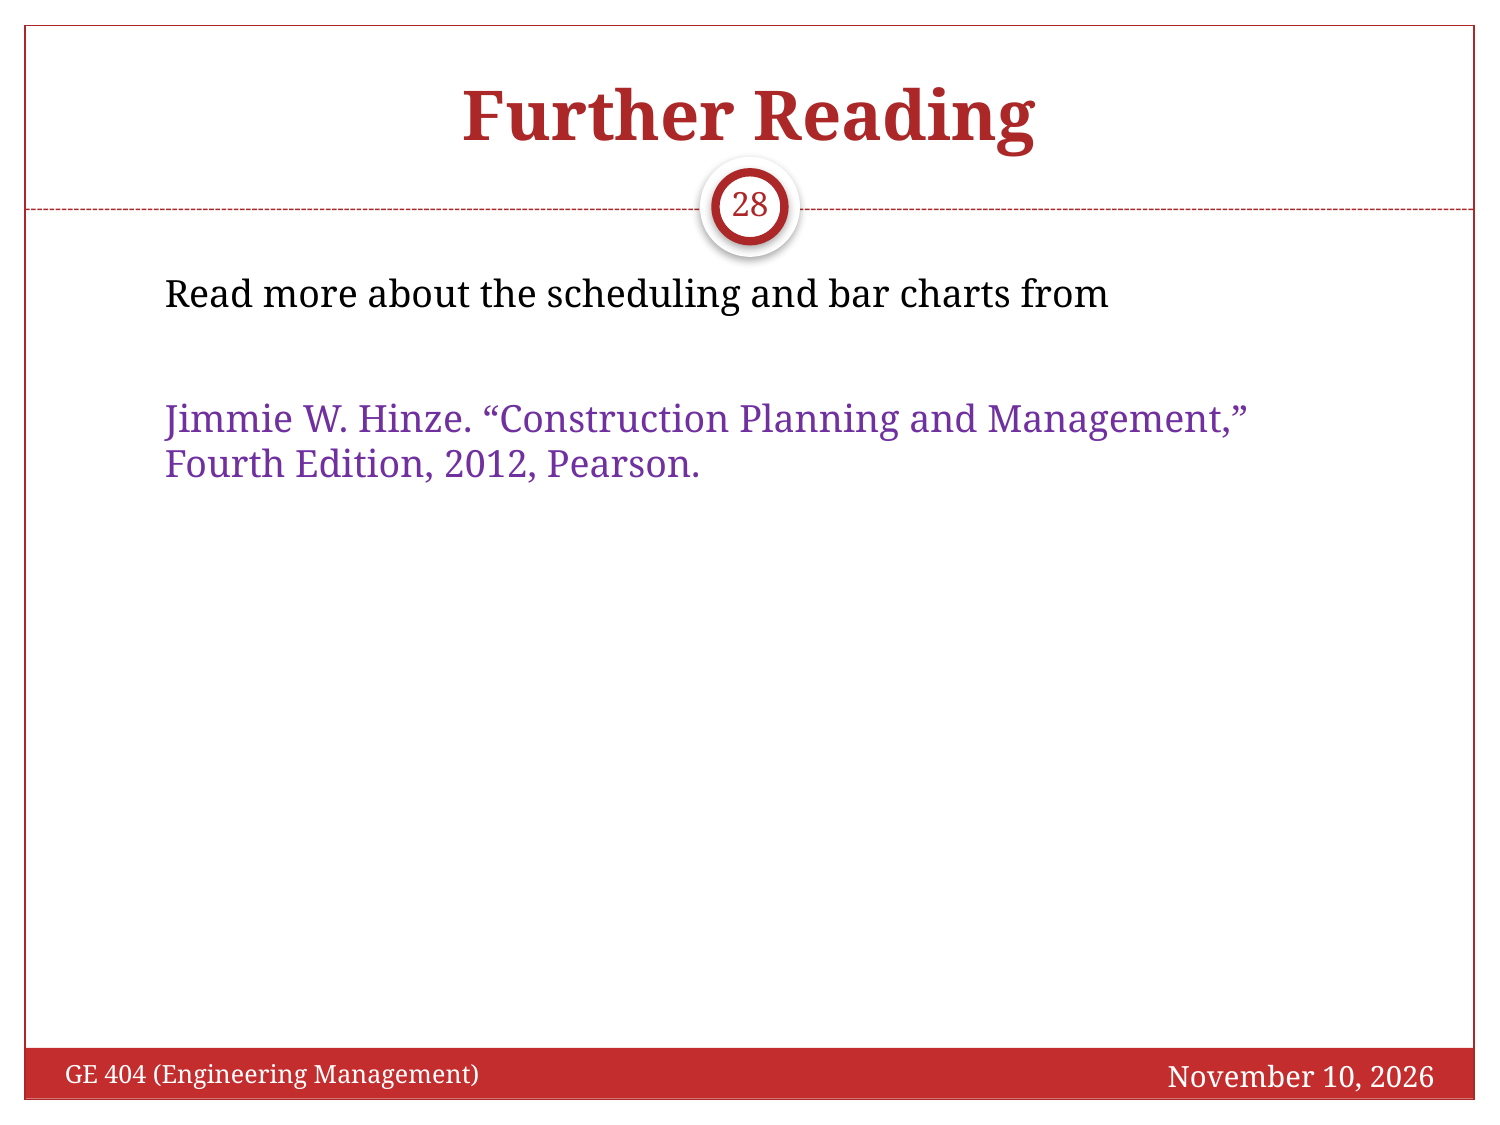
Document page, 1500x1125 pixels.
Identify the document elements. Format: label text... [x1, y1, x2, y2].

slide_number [950, 1050, 1450, 1111]
footer GE 404 (Engineering Management) [50, 1051, 850, 1112]
title Further Reading [49, 37, 1450, 162]
text_box Jimmie W. Hinze. “Construction Planning and Management,” Fourth Edition, 2012, Pearson. [150, 387, 1388, 538]
text_box Read more about the scheduling and bar charts from [150, 262, 1250, 323]
slide_number 28 [712, 169, 788, 243]
